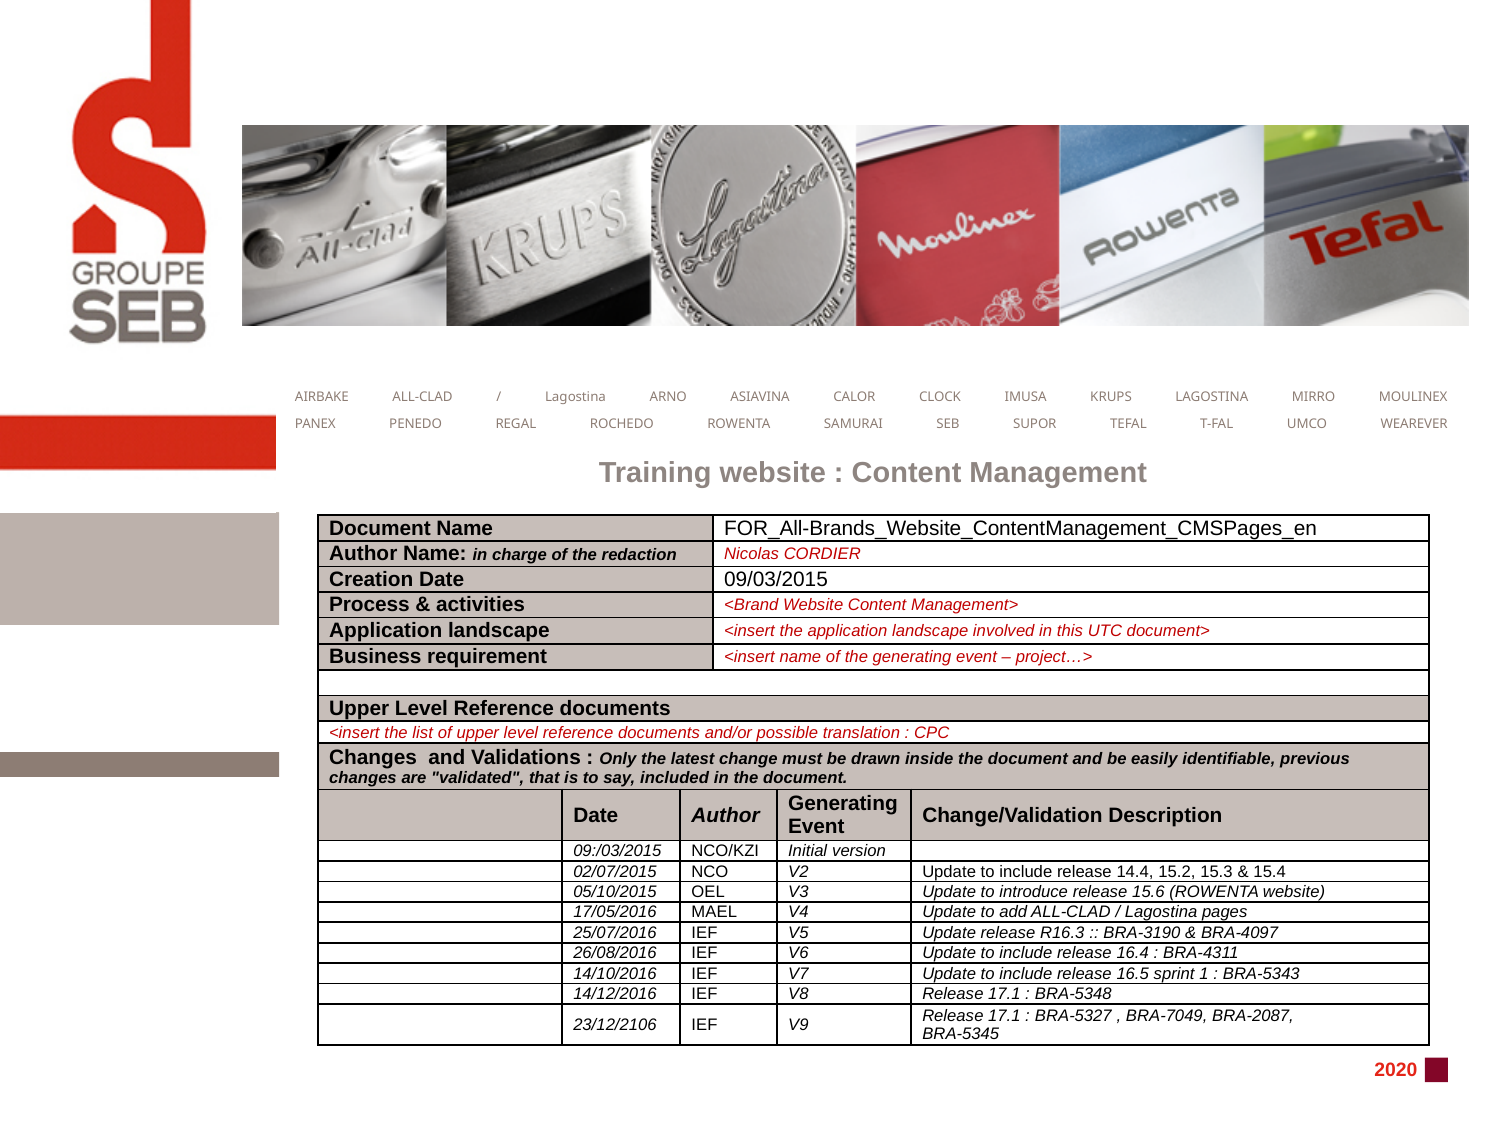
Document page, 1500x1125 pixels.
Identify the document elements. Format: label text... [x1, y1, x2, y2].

table_cell 05/10/2015 [563, 882, 679, 901]
table_cell <Brand Website Content Management> [714, 593, 1428, 617]
table_cell IEF [681, 944, 776, 962]
table_cell Process & activities [319, 593, 712, 617]
table_cell Changes and Validations : Only the latest change must be drawn inside the document and be easily identifiable, previous changes are "validated", that is to say, included in the document. [319, 744, 1428, 789]
table_cell IEF [681, 923, 776, 942]
table_cell [912, 841, 1428, 860]
table_cell Change/Validation Description [912, 790, 1428, 840]
text_box [1424, 1057, 1448, 1083]
table_cell Initial version [778, 841, 910, 860]
table_cell V2 [778, 862, 910, 881]
table_cell NCO/KZI [681, 841, 776, 860]
table_cell Generating Event [778, 790, 910, 840]
table_cell [319, 671, 1428, 695]
table_cell OEL [681, 882, 776, 901]
table_cell [319, 790, 561, 840]
table_cell Update to introduce release 15.6 (ROWENTA website) [912, 882, 1428, 901]
table_cell [319, 882, 561, 901]
table_cell 09:/03/2015 [563, 841, 679, 860]
picture [0, 0, 1469, 514]
table_cell 14/12/2016 [563, 984, 679, 1003]
table_cell [319, 944, 561, 962]
table_cell Release 17.1 : BRA-5327 , BRA-7049, BRA-2087, BRA-5345 [912, 1005, 1428, 1044]
table_header Document Name [319, 516, 712, 540]
table_cell Author Name: in charge of the redaction [319, 542, 712, 566]
table_cell 09/03/2015 [714, 567, 1428, 591]
table_cell IEF [681, 1005, 776, 1044]
table_cell [319, 964, 561, 983]
table_cell 23/12/2106 [563, 1005, 679, 1044]
table_cell Application landscape [319, 618, 712, 643]
table_cell Business requirement [319, 645, 712, 669]
table_cell [319, 923, 561, 942]
table_cell IEF [681, 964, 776, 983]
table_cell 25/07/2016 [563, 923, 679, 942]
text_box [0, 752, 280, 777]
text_box 2020 [973, 1050, 1424, 1106]
table_cell IEF [681, 984, 776, 1003]
table_cell [319, 984, 561, 1003]
table_cell V6 [778, 944, 910, 962]
text_box [0, 514, 280, 625]
table_cell Upper Level Reference documents [319, 696, 1428, 720]
table_cell [319, 1005, 561, 1044]
table_cell Update to include release 16.5 sprint 1 : BRA-5343 [912, 964, 1428, 983]
table_cell Release 17.1 : BRA-5348 [912, 984, 1428, 1003]
text_box AIRBAKE ALL-CLAD / Lagostina ARNO ASIAVINA CALOR CLOCK IMUSA KRUPS LAGOSTINA MIRRO MOULINEX PANEX PENEDO REGAL ROCHEDO ROWENTA SAMURAI SEB SUPOR TEFAL T-FAL UMCO WEAREVER [283, 385, 1447, 468]
table_cell V4 [778, 903, 910, 921]
table_cell NCO [681, 862, 776, 881]
table_cell 17/05/2016 [563, 903, 679, 921]
table_cell 02/07/2015 [563, 862, 679, 881]
table_cell V5 [778, 923, 910, 942]
table_cell V8 [778, 984, 910, 1003]
table_cell [319, 841, 561, 860]
table_cell Update to add ALL-CLAD / Lagostina pages [912, 903, 1428, 921]
table_cell Creation Date [319, 567, 712, 591]
table_cell [319, 903, 561, 921]
table_cell [319, 862, 561, 881]
table_cell Nicolas CORDIER [714, 542, 1428, 566]
table_cell 26/08/2016 [563, 944, 679, 962]
table_cell Update release R16.3 :: BRA-3190 & BRA-4097 [912, 923, 1428, 942]
table_cell V3 [778, 882, 910, 901]
table_cell Update to include release 16.4 : BRA-4311 [912, 944, 1428, 962]
table_cell MAEL [681, 903, 776, 921]
table_cell Update to include release 14.4, 15.2, 15.3 & 15.4 [912, 862, 1428, 881]
text_box Training website : Content Management [301, 468, 1447, 539]
table_cell Date [563, 790, 679, 840]
table_header FOR_All-Brands_Website_ContentManagement_CMSPages_en [714, 516, 1428, 540]
table_cell <insert the application landscape involved in this UTC document> [714, 618, 1428, 643]
table_cell <insert the list of upper level reference documents and/or possible translation : CPC [319, 722, 1428, 742]
table_cell V7 [778, 964, 910, 983]
table_cell 14/10/2016 [563, 964, 679, 983]
table_cell Author [681, 790, 776, 840]
table_cell <insert name of the generating event – project…> [714, 645, 1428, 669]
table_cell V9 [778, 1005, 910, 1044]
